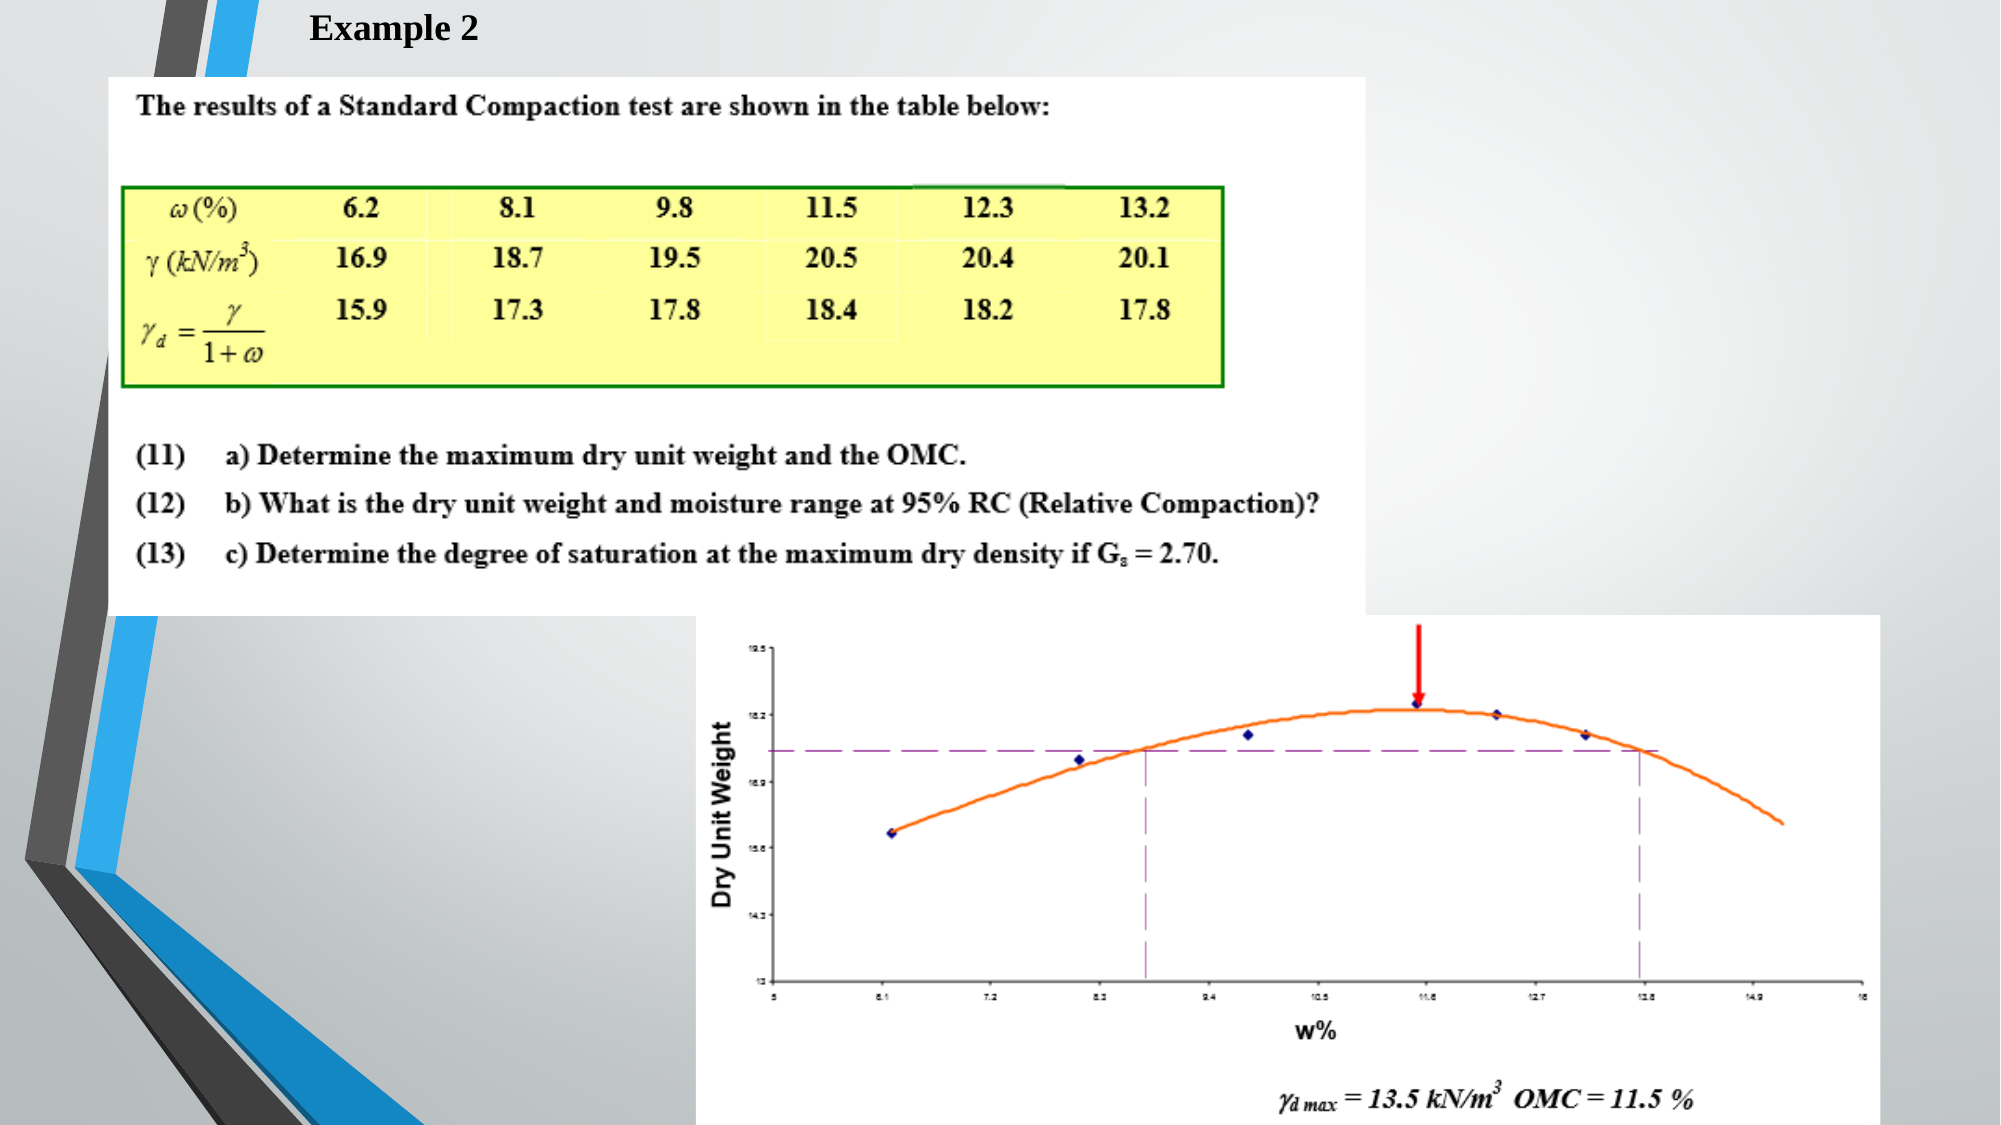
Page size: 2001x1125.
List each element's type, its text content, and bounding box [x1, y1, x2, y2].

text_box Example 2 [294, 0, 520, 56]
picture [108, 77, 1881, 1125]
